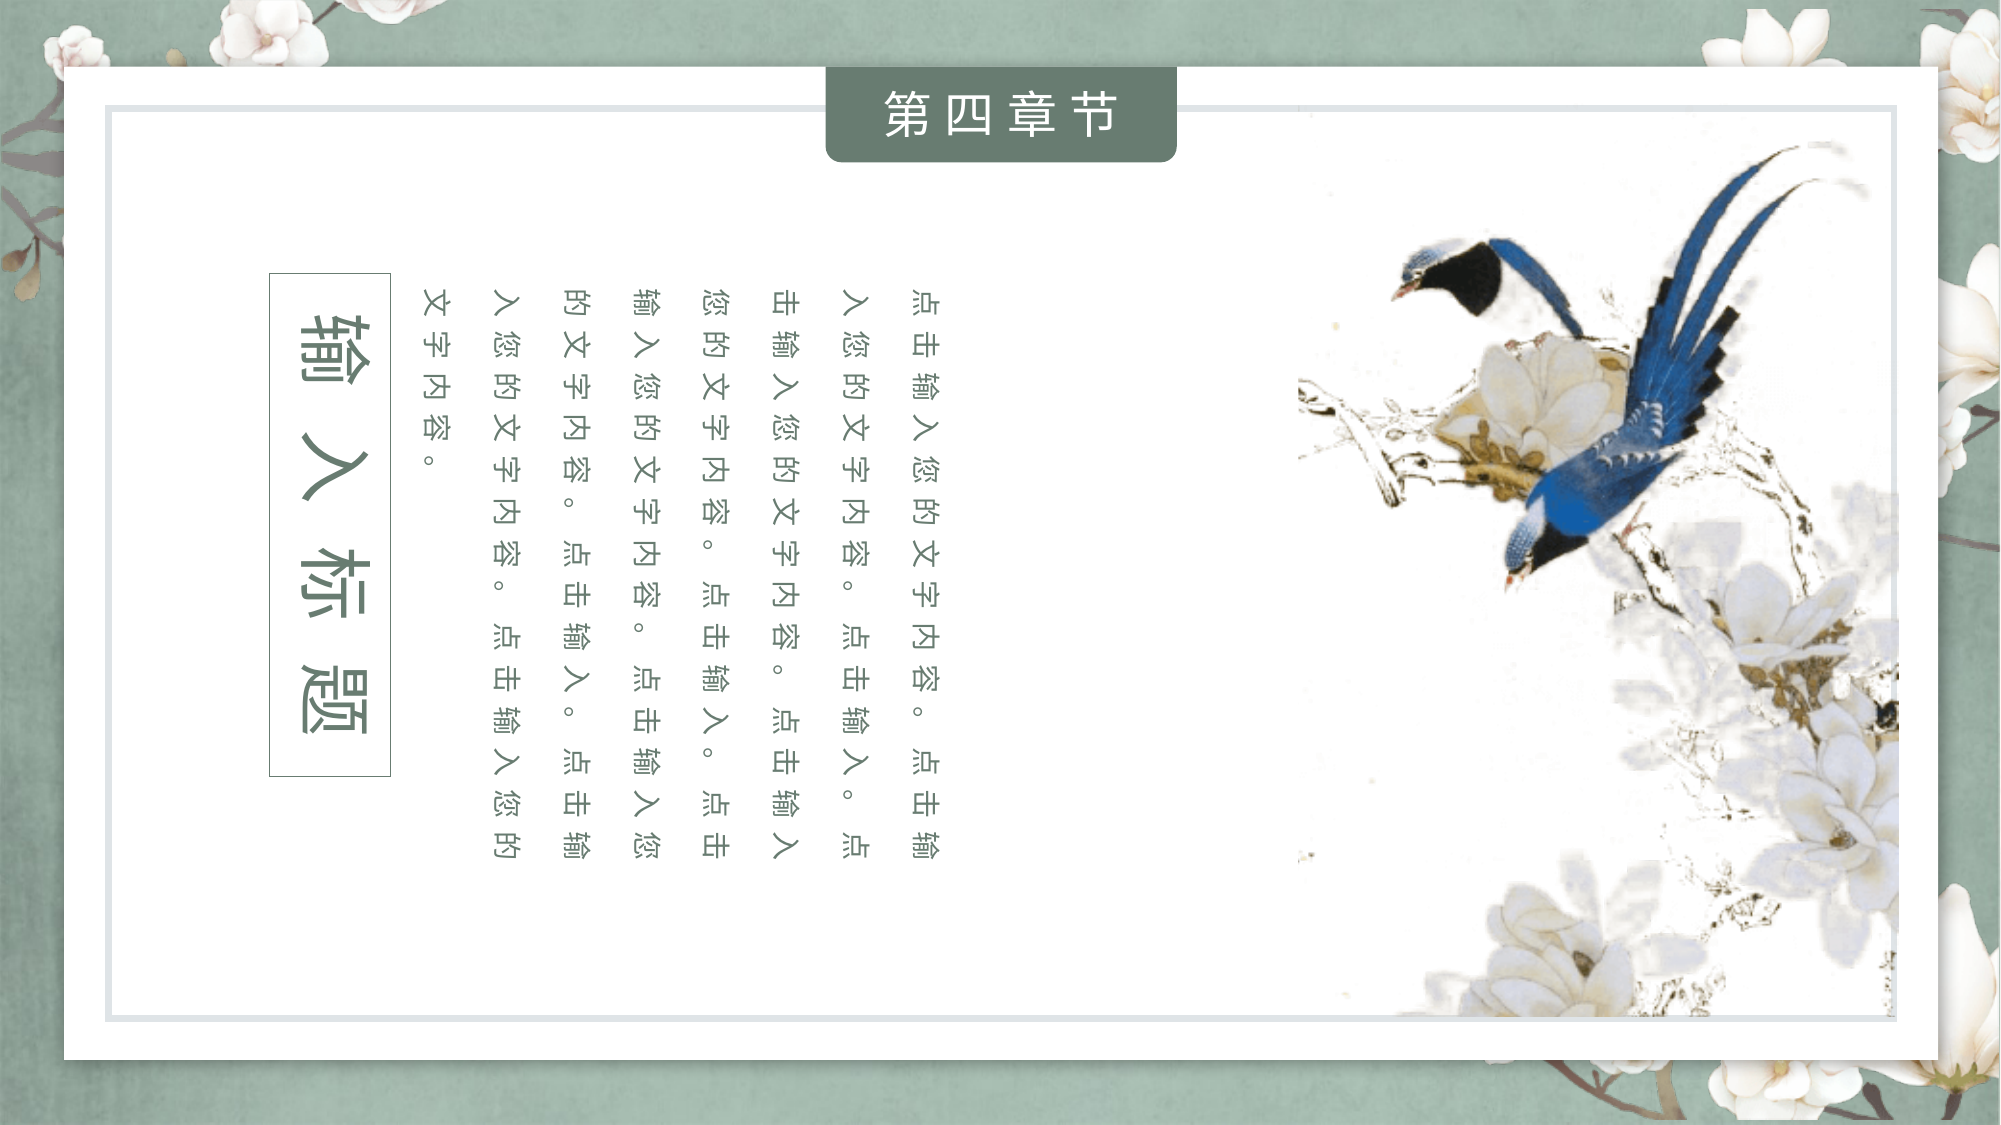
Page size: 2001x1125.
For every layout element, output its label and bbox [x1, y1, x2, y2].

picture [0, 0, 2001, 1125]
text_box [269, 273, 988, 924]
